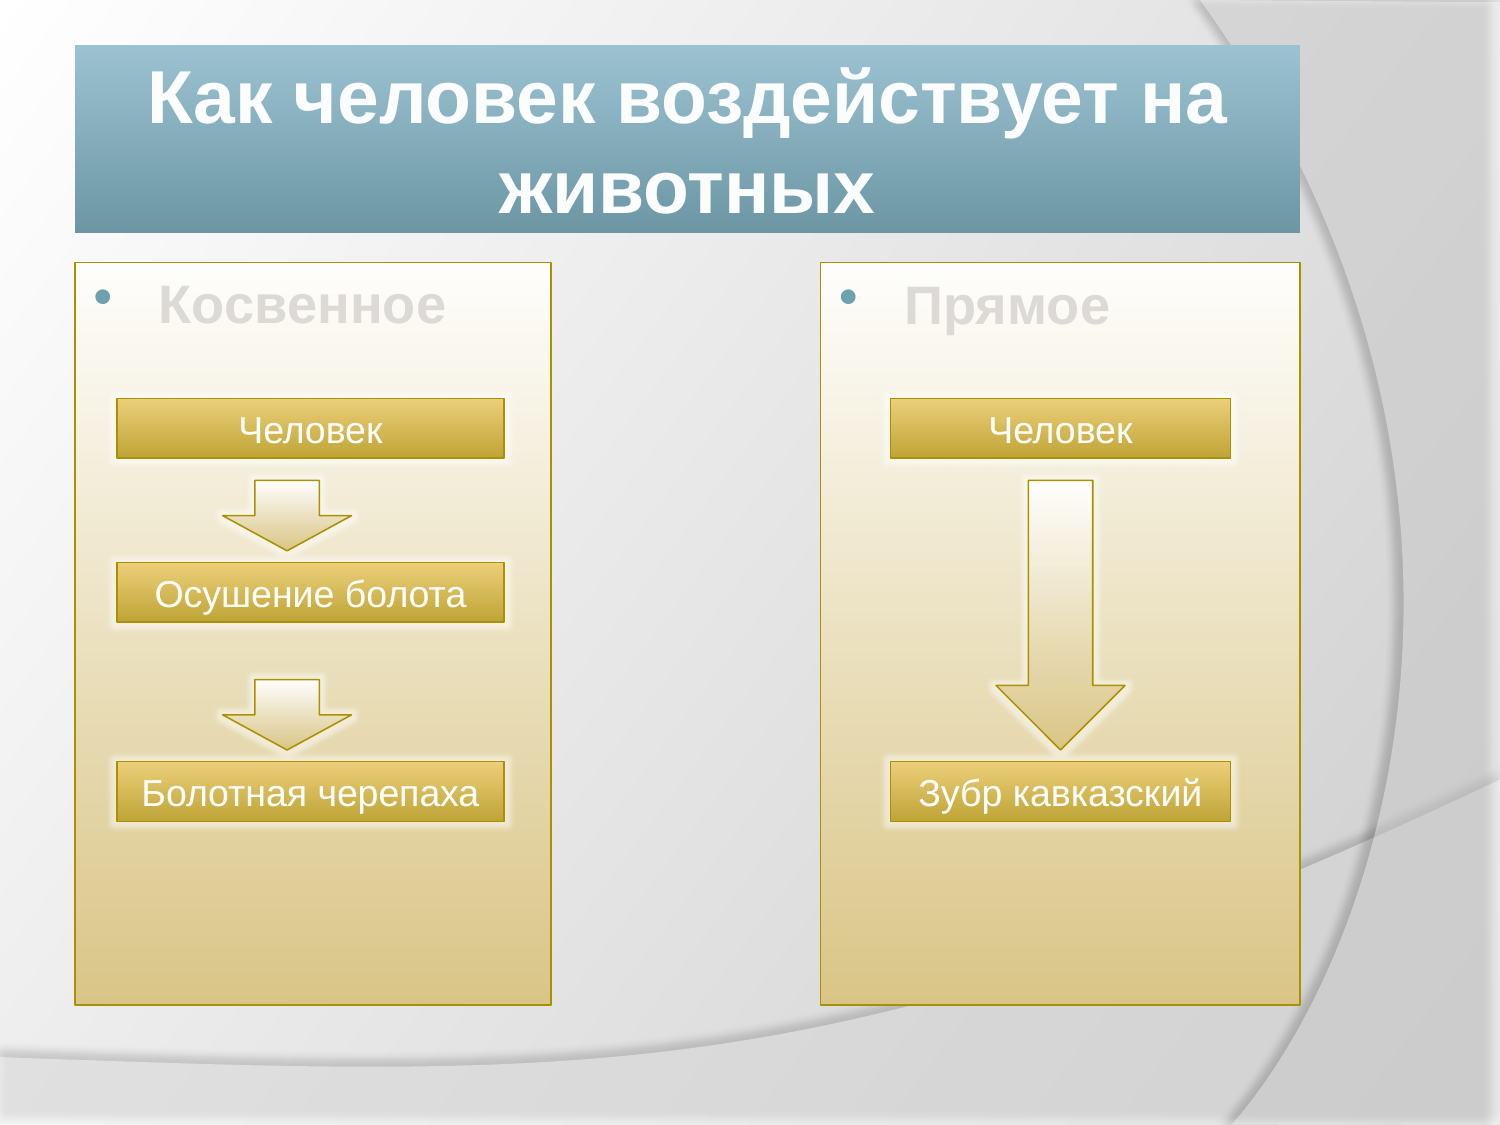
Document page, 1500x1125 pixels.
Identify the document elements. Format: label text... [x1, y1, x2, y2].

text_box Осушение болота [116, 562, 505, 623]
text_box [221, 678, 353, 751]
text_box Болотная черепаха [116, 761, 505, 822]
text_box Человек [116, 398, 505, 459]
text_box Зубр кавказский [890, 761, 1231, 822]
title Как человек воздействует на животных [75, 45, 1300, 233]
list Косвенное [74, 262, 552, 1006]
text_box [995, 479, 1126, 751]
text_box [221, 479, 353, 552]
text_box Человек [890, 398, 1231, 459]
list Прямое [820, 262, 1301, 1006]
